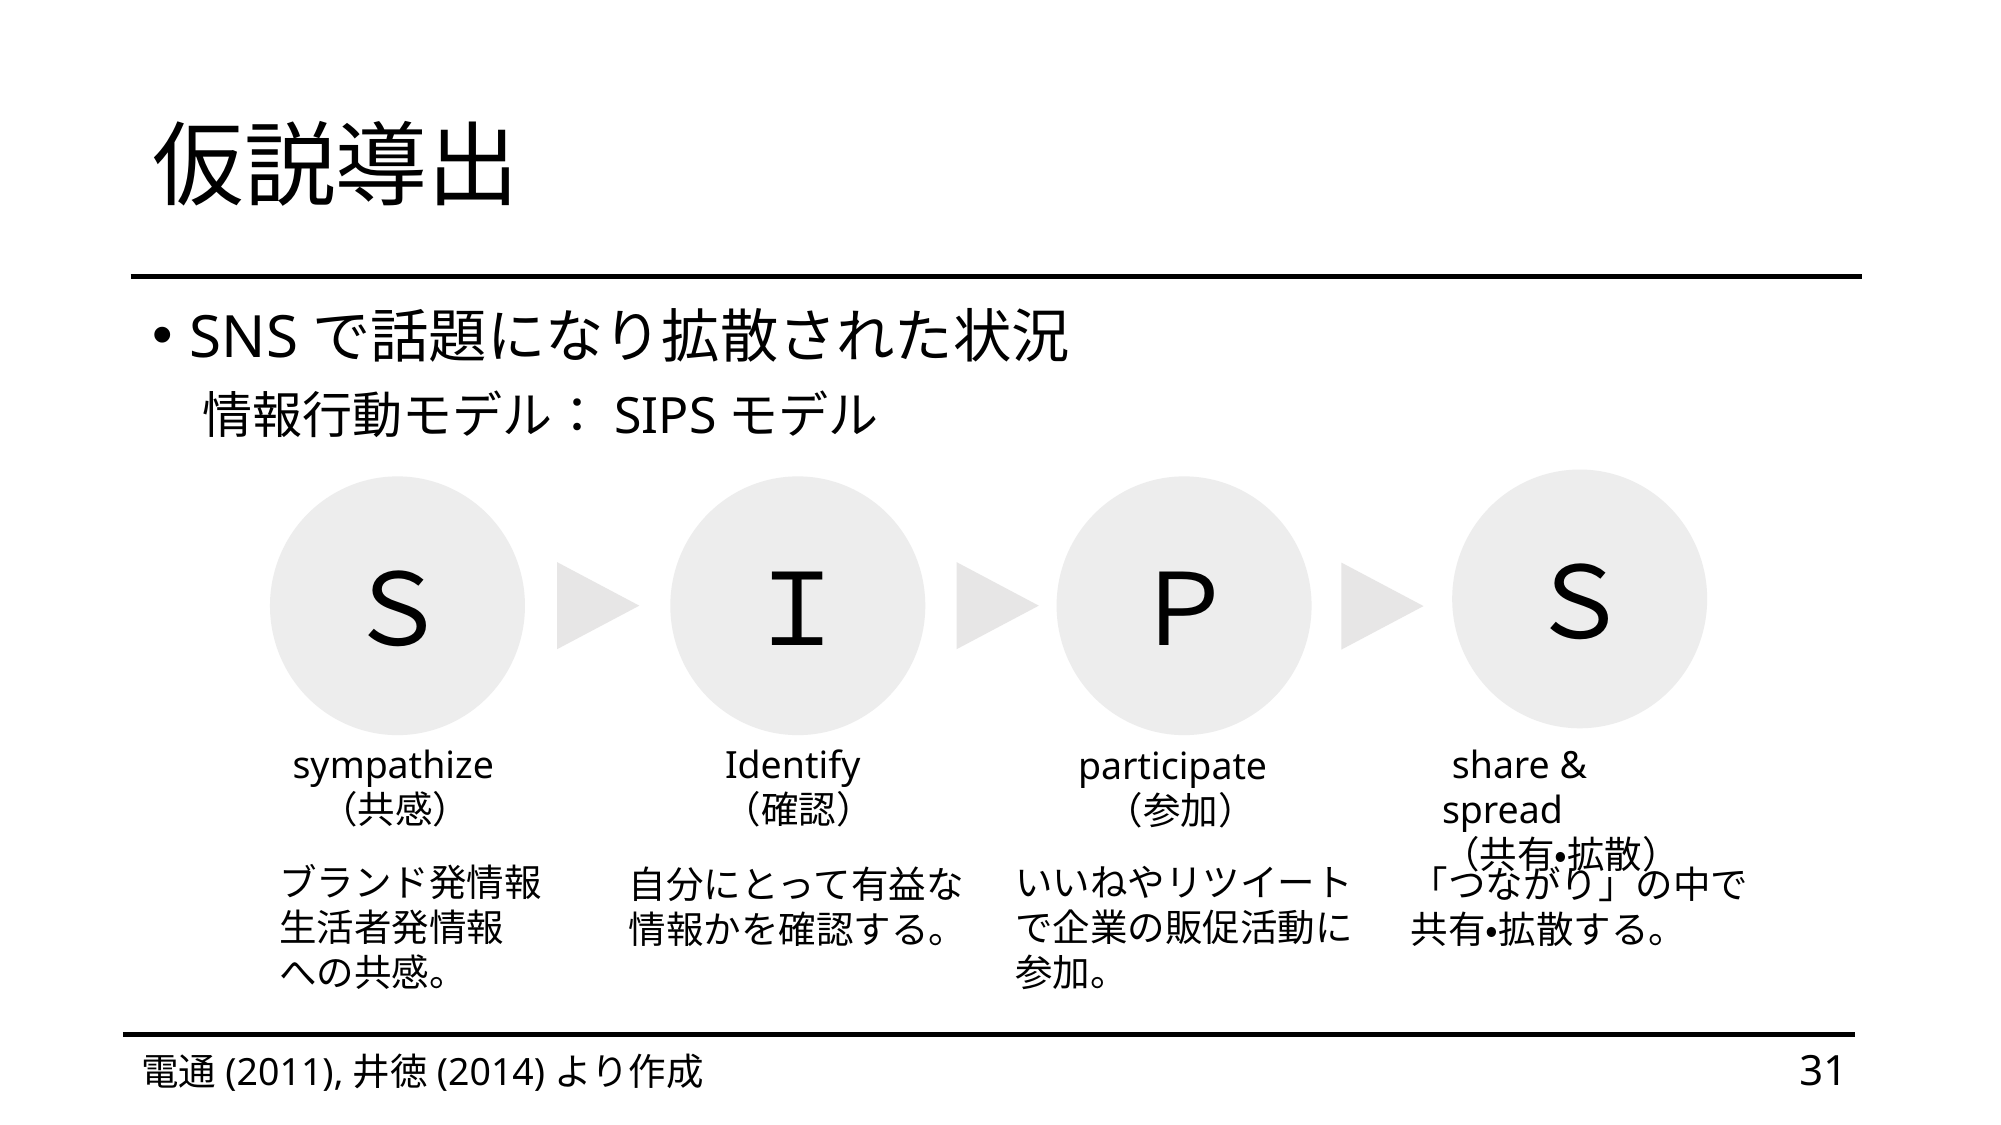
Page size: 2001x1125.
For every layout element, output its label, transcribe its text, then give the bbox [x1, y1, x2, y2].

text_box 電通(2011),井徳(2014)より作成 [126, 1040, 719, 1101]
list SNSで話題になり拡散された状況 情報行動モデル：SIPSモデル [137, 299, 1863, 1014]
text_box ブランド発情報 生活者発情報 への共感。 [264, 851, 557, 1002]
slide_number 31 [1412, 1042, 1863, 1103]
text_box 自分にとって有益な 情報かを確認する。 [614, 853, 982, 959]
text_box 「つながり」の中で 共有・拡散する。 [1396, 853, 1764, 959]
title 仮説導出 [137, 59, 1863, 276]
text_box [267, 470, 1732, 841]
text_box いいねやリツイート で企業の販促活動に 参加。 [1000, 851, 1368, 1002]
